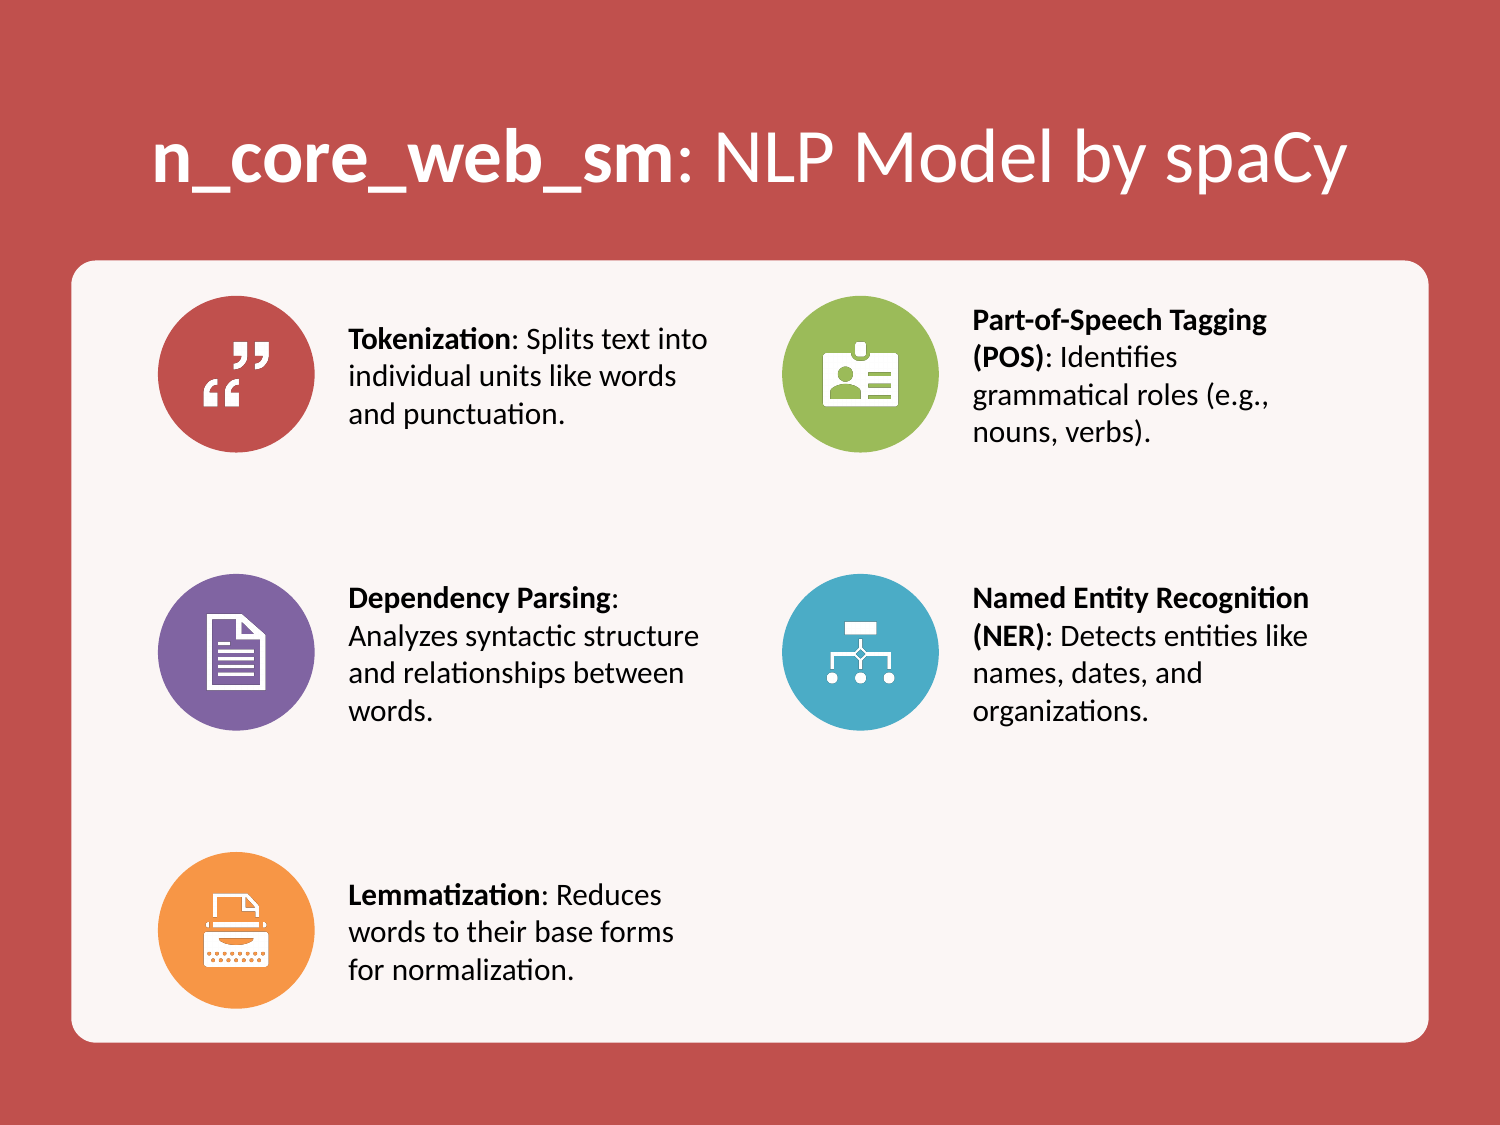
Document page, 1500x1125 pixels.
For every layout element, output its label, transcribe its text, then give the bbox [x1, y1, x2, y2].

text_box [0, 0, 1500, 1125]
title n_core_web_sm: NLP Model by spaCy [103, 75, 1397, 241]
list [102, 295, 1398, 1010]
text_box [69, 258, 1431, 1045]
